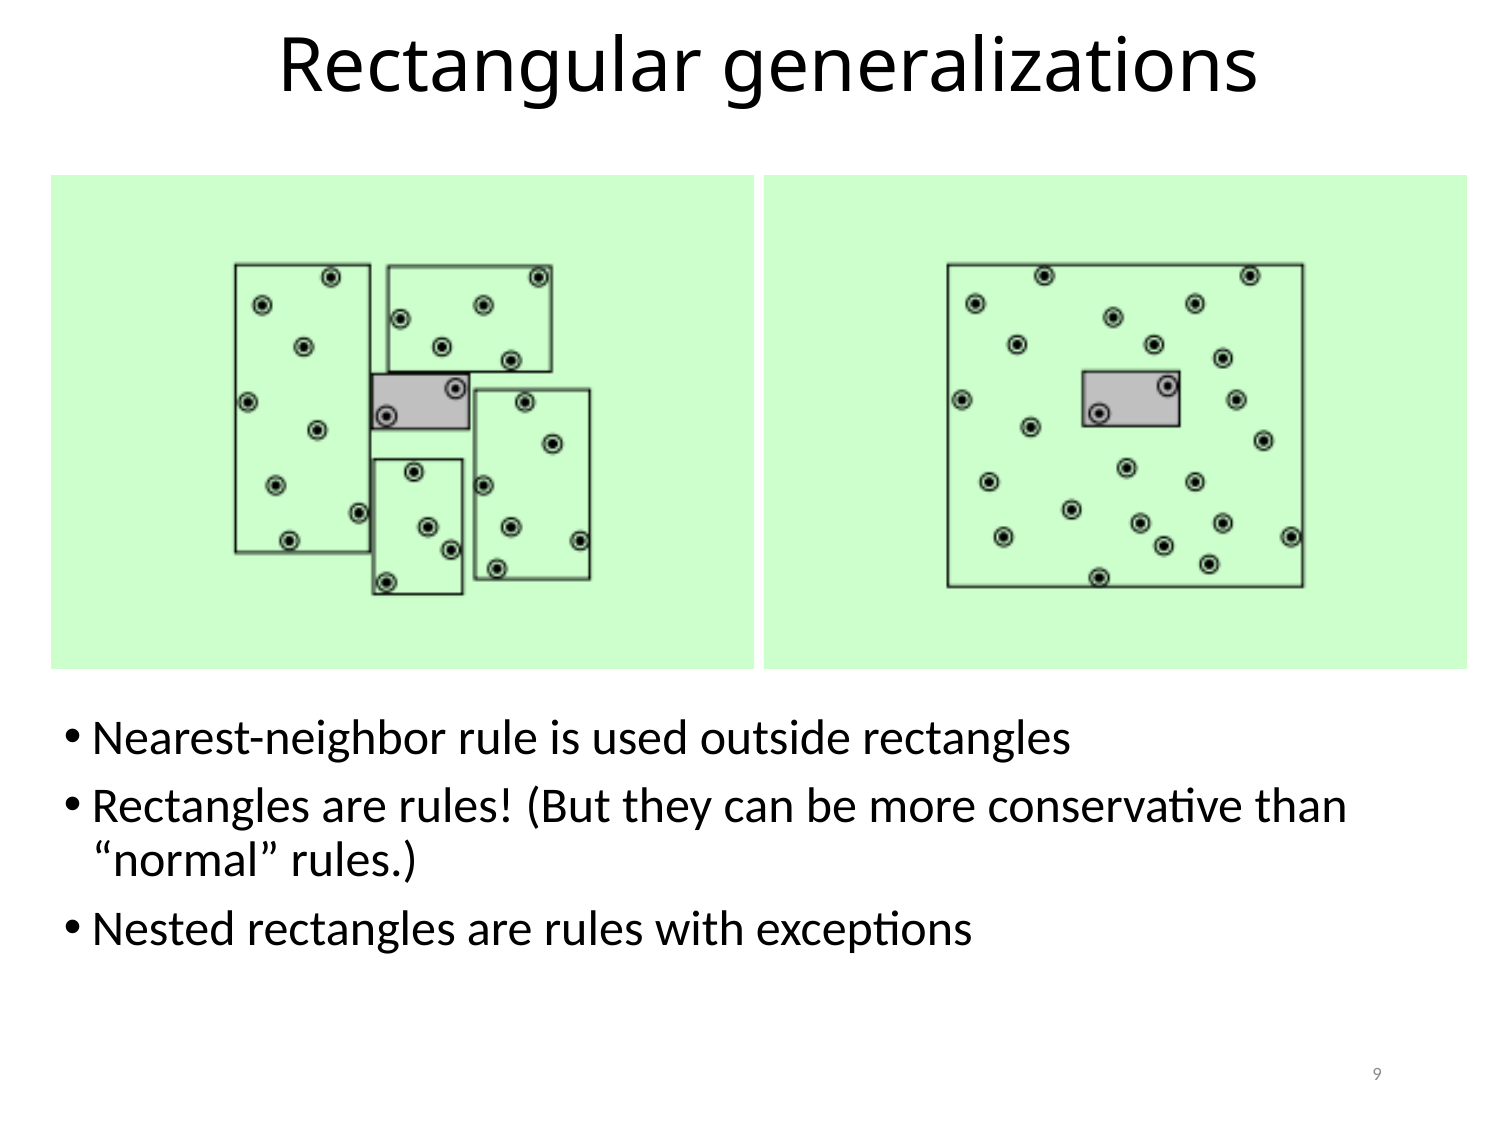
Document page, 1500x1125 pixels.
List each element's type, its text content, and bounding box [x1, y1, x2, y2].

picture [50, 175, 755, 670]
title Rectangular generalizations [262, 0, 1500, 148]
picture [763, 175, 1467, 670]
list Nearest-neighbor rule is used outside rectangles Rectangles are rules! (But they can be more conservative than “normal” rules.) Nested rectangles are rules with exceptions [48, 703, 1460, 1125]
slide_number 9 [1059, 1042, 1397, 1103]
